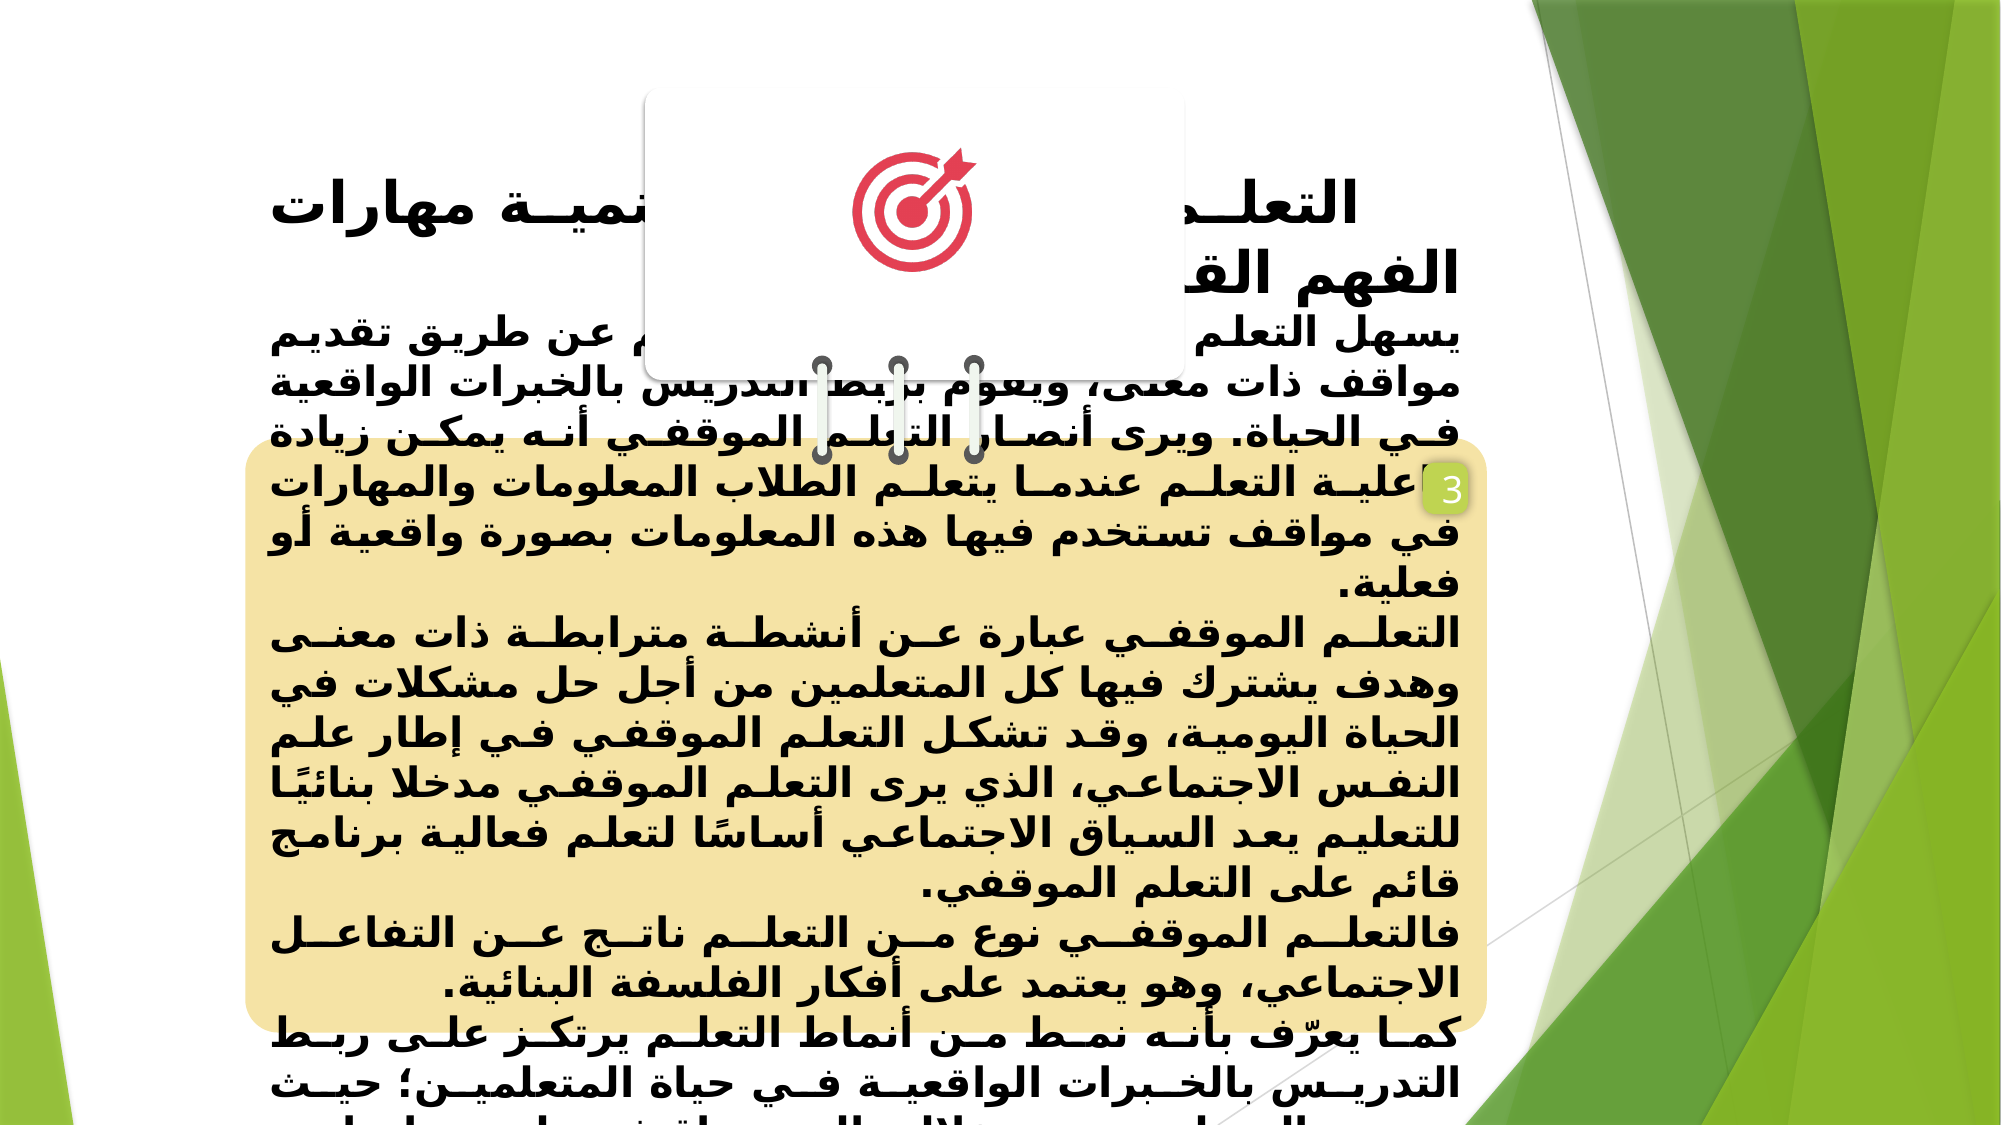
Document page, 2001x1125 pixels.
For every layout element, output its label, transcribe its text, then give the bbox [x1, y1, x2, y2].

picture [839, 134, 991, 286]
text_box [645, 87, 1185, 381]
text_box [887, 355, 910, 466]
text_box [811, 355, 833, 466]
text_box 3 [1422, 462, 1469, 515]
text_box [963, 354, 985, 465]
text_box التعلم الموقفي في تنمية مهارات الفهم القرائي يسهل التعلم الموقفي من عملية التعلم عن طريق تقديم مواقف ذات معنى، ويقوم بربط التدريس بالخبرات الواقعية في الحياة. ويرى أنصار التعلم الموقفي أنه يمكن زيادة فاعلية التعلم عندما يتعلم الطلاب المعلومات والمهارات في مواقف تستخدم فيها هذه المعلومات بصورة واقعية أو فعلية. التعلم الموقفي عبارة عن أنشطة مترابطة ذات معنى وهدف يشترك فيها كل المتعلمين من أجل حل مشكلات في الحياة اليومية، وقد تشكل التعلم الموقفي في إطار علم النفس الاجتماعي، الذي يرى التعلم الموقفي مدخلا بنائيًا للتعليم يعد السياق الاجتماعي أساسًا لتعلم فعالية برنامج قائم على التعلم الموقفي. فالتعلم الموقفي نوع من التعلم ناتج عن التفاعل الاجتماعي، وهو يعتمد على أفكار الفلسفة البنائية. كما يعرّف بأنه نمط من أنماط التعلم يرتكز على ربط التدريس بالخبرات الواقعية في حياة المتعلمين؛ حيث يتعرض المتعلمون من خلاله إلى مواقف تعليمية إيجابية مخطط لها؛ لإنجاز هدف معين، يجب عليهم أن يتخذوا فيها موقفًا يتناسب مع طبيعة الهدف منها، وذلك بشكل جماعي وتحت إشراف معلم ذي خبرة. [245, 438, 1487, 1033]
